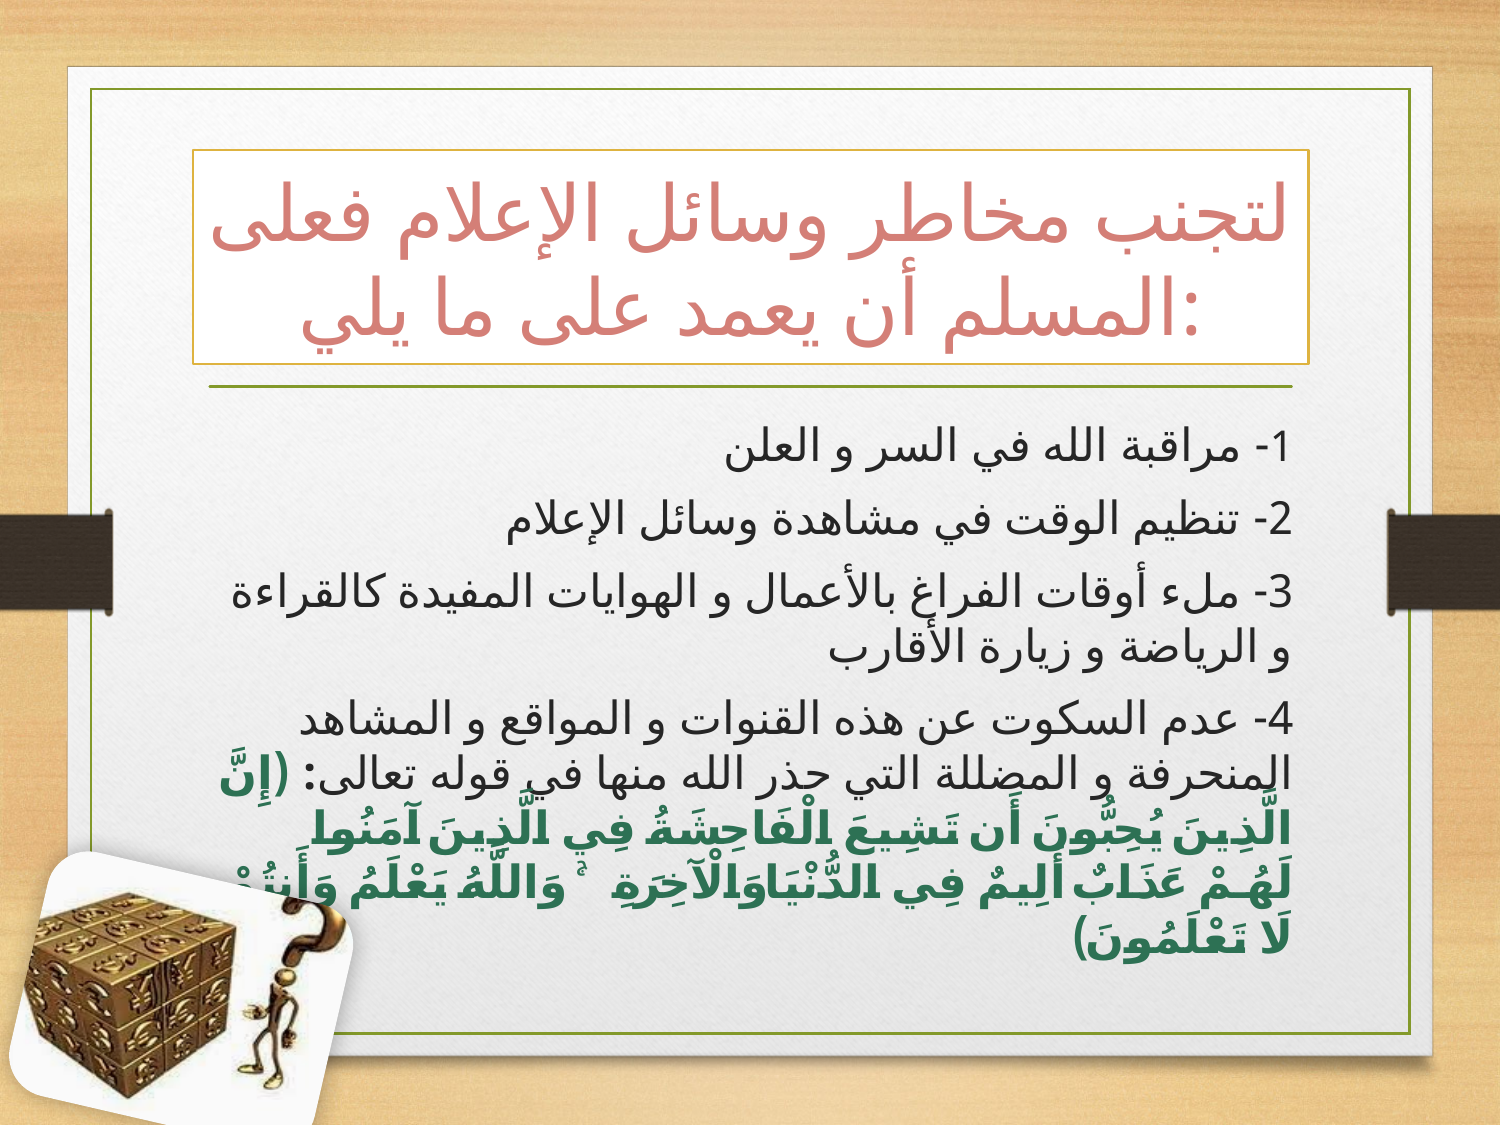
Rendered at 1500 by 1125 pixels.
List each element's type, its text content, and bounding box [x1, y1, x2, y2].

picture [0, 0, 1500, 1125]
list 1- مراقبة الله في السر و العلن 2- تنظيم الوقت في مشاهدة وسائل الإعلام 3- ملء أوقات الفراغ بالأعمال و الهوايات المفيدة كالقراءة و الرياضة و زيارة الأقارب 4- عدم السكوت عن هذه القنوات و المواقع و المشاهد المنحرفة و المضللة التي حذر الله منها في قوله تعالى: (إِنَّ الَّذِينَ يُحِبُّونَ أَن تَشِيعَ الْفَاحِشَةُ فِي الَّذِينَ آمَنُوا لَهُمْ عَذَابٌ أَلِيمٌ فِي الدُّنْيَا وَالْآخِرَةِ ۚ وَاللَّهُ يَعْلَمُ وَأَنتُمْ لَا تَعْلَمُونَ) [193, 408, 1309, 974]
title لتجنب مخاطر وسائل الإعلام فعلى المسلم أن يعمد على ما يلي: [192, 149, 1310, 365]
